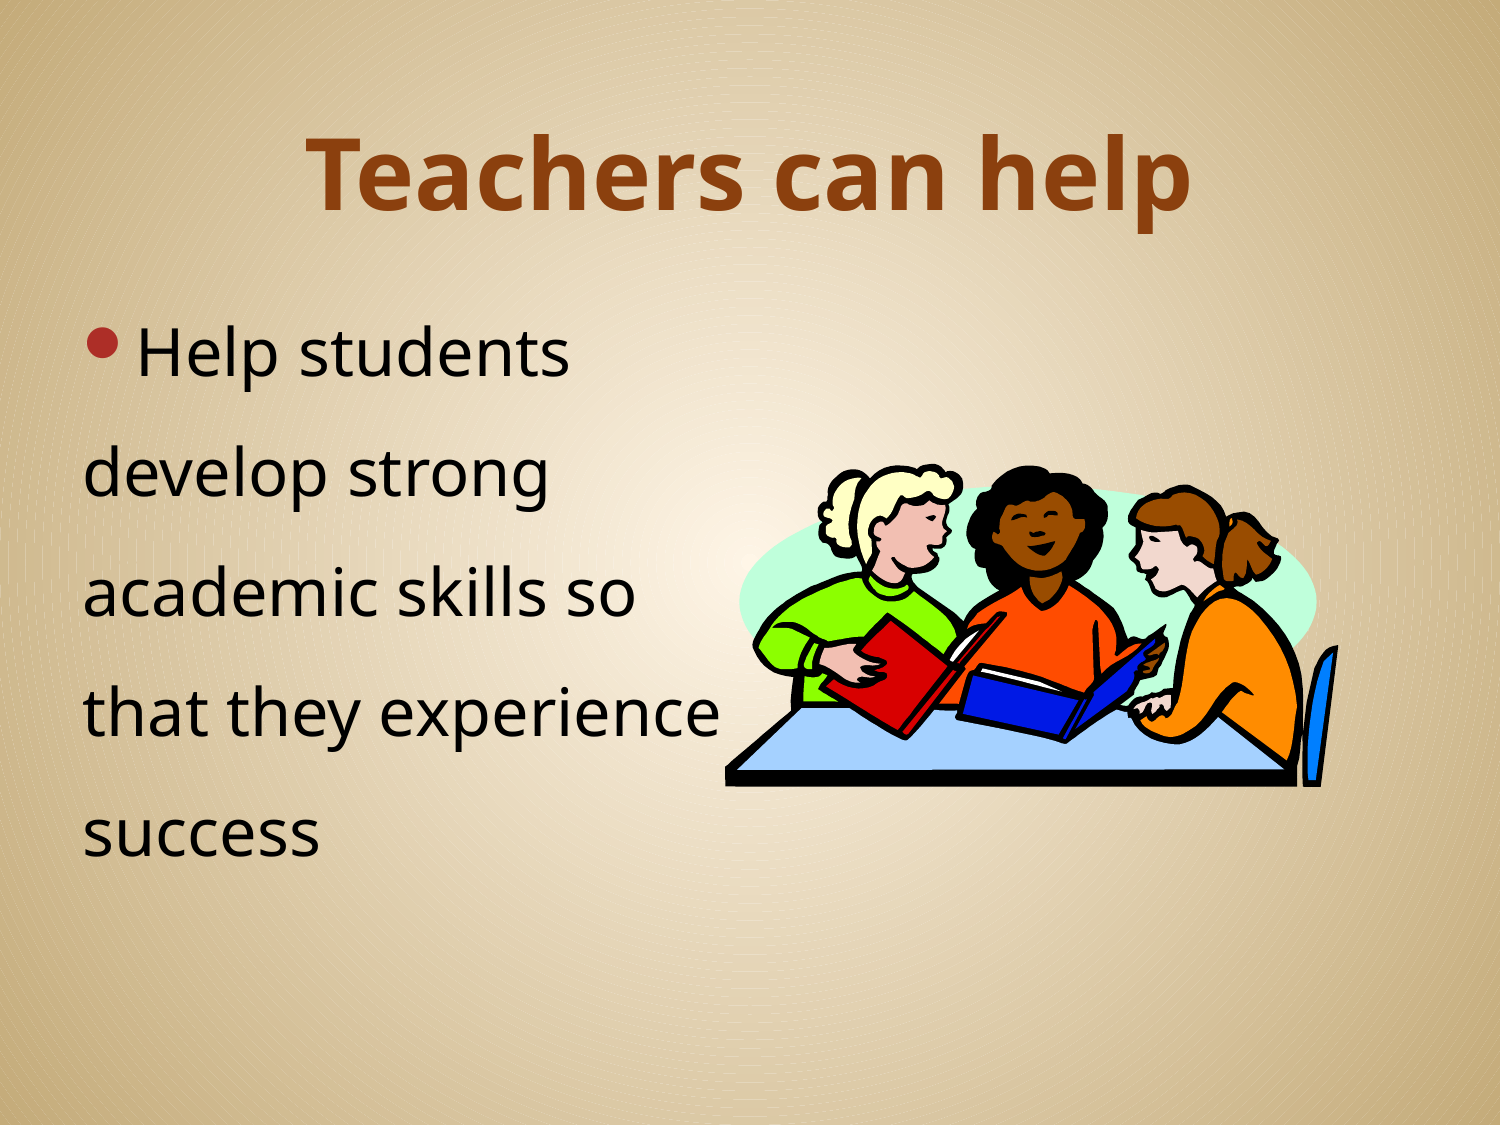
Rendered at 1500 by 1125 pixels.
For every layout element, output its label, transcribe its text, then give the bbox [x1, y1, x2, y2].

title Teachers can help [75, 50, 1425, 238]
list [725, 462, 1339, 788]
list Help students develop strong academic skills so that they experience success [75, 262, 738, 1005]
